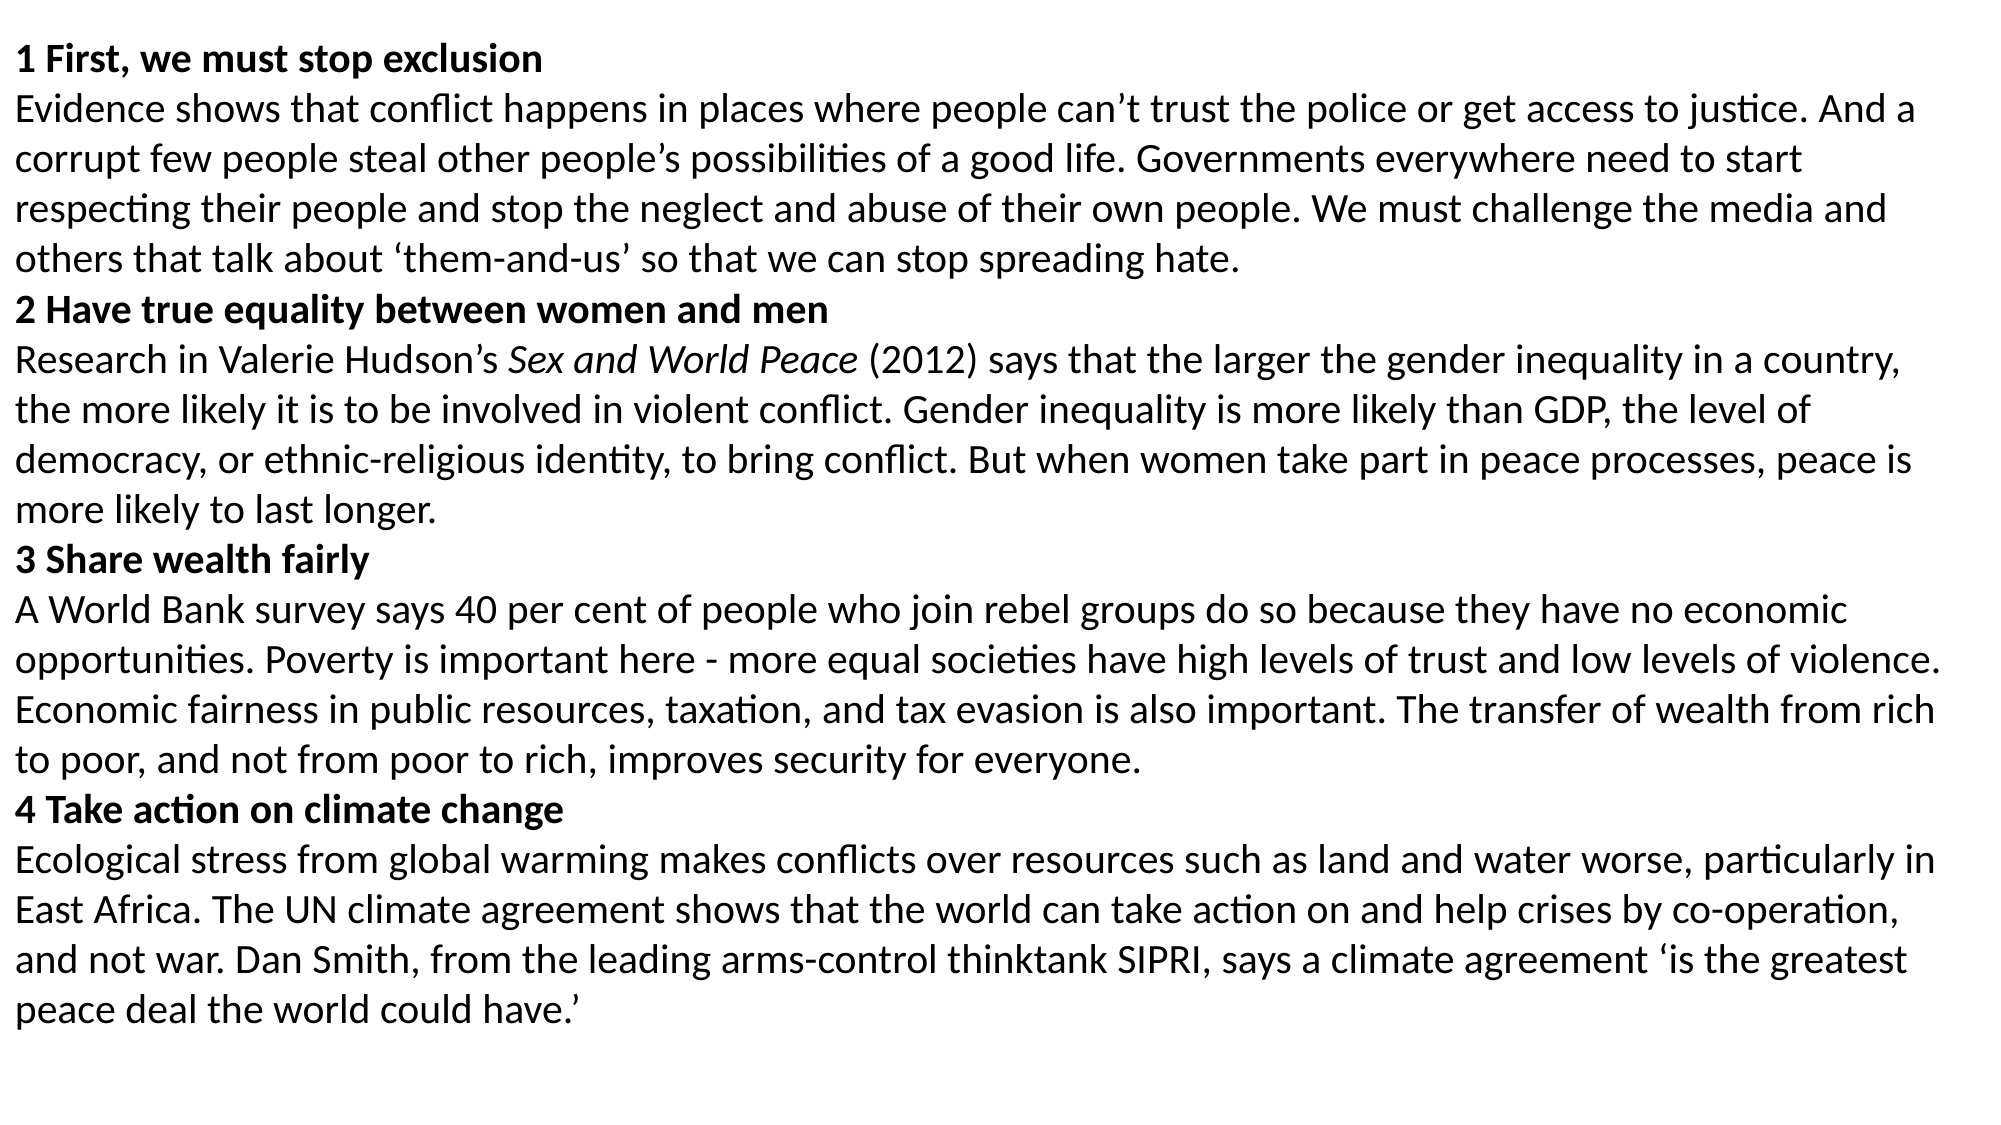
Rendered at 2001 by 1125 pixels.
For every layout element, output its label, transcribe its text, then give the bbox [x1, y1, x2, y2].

text_box 1 First, we must stop exclusion Evidence shows that conflict happens in places where people can’t trust the police or get access to justice. And a corrupt few people steal other people’s possibilities of a good life. Governments everywhere need to start respecting their people and stop the neglect and abuse of their own people. We must challenge the media and others that talk about ‘them-and-us’ so that we can stop spreading hate. 2 Have true equality between women and men Research in Valerie Hudson’s Sex and World Peace (2012) says that the larger the gender inequality in a country, the more likely it is to be involved in violent conflict. Gender inequality is more likely than GDP, the level of democracy, or ethnic-religious identity, to bring conflict. But when women take part in peace processes, peace is more likely to last longer. 3 Share wealth fairly A World Bank survey says 40 per cent of people who join rebel groups do so because they have no economic opportunities. Poverty is important here - more equal societies have high levels of trust and low levels of violence. Economic fairness in public resources, taxation, and tax evasion is also important. The transfer of wealth from rich to poor, and not from poor to rich, improves security for everyone. 4 Take action on climate change Ecological stress from global warming makes conflicts over resources such as land and water worse, particularly in East Africa. The UN climate agreement shows that the world can take action on and help crises by co-operation, and not war. Dan Smith, from the leading arms-control thinktank SIPRI, says a climate agreement ‘is the greatest peace deal the world could have.’ [0, 23, 1983, 1039]
